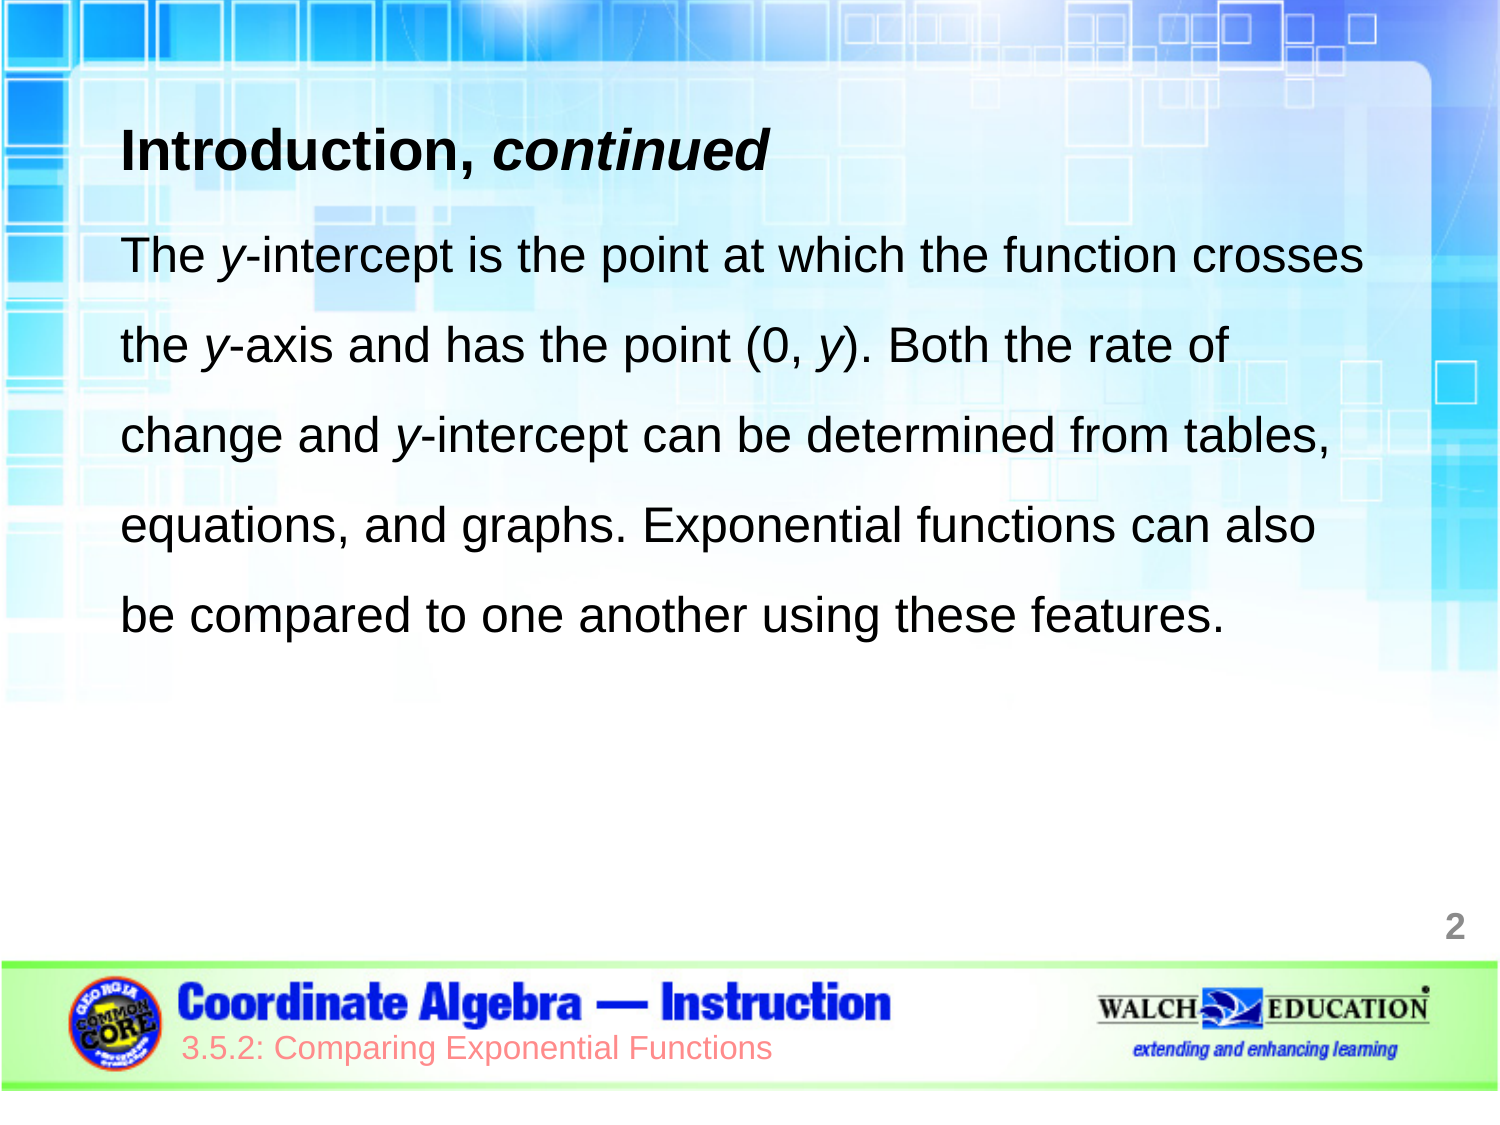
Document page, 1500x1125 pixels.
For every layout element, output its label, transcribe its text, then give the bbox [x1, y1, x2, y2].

slide_number 2 [1361, 901, 1481, 949]
footer 3.5.2: Comparing Exponential Functions [166, 1024, 1080, 1069]
subtitle Introduction, continued The y-intercept is the point at which the function crosses the y-axis and has the point (0, y). Both the rate of change and y-intercept can be determined from tables, equations, and graphs. Exponential functions can also be compared to one another using these features. [105, 105, 1394, 925]
picture [1, 0, 1500, 1091]
